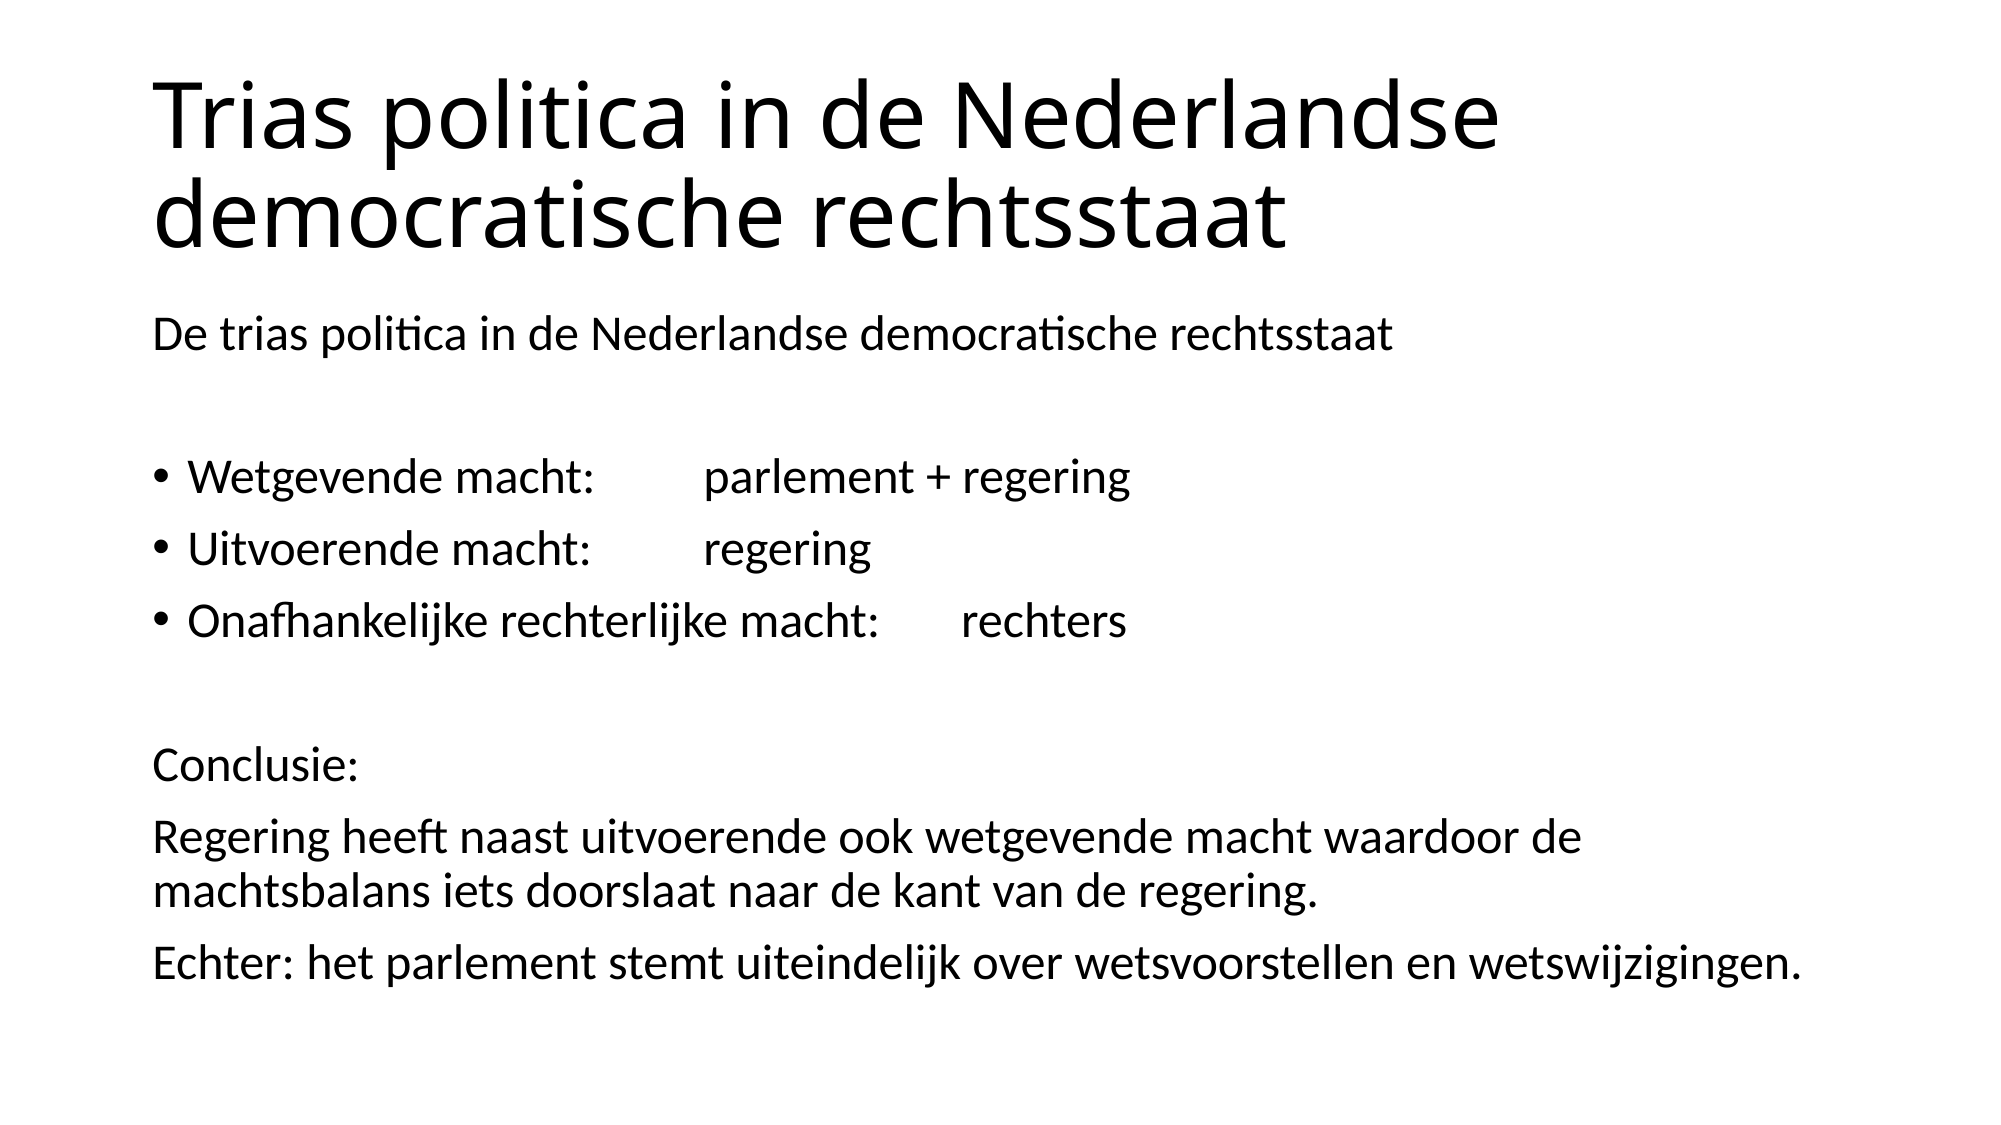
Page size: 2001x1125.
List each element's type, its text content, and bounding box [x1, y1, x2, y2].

list De trias politica in de Nederlandse democratische rechtsstaat Wetgevende macht: parlement + regering Uitvoerende macht: regering Onafhankelijke rechterlijke macht: rechters Conclusie: Regering heeft naast uitvoerende ook wetgevende macht waardoor de machtsbalans iets doorslaat naar de kant van de regering. Echter: het parlement stemt uiteindelijk over wetsvoorstellen en wetswijzigingen. [137, 299, 1863, 1014]
title Trias politica in de Nederlandse democratische rechtsstaat [137, 59, 1863, 278]
